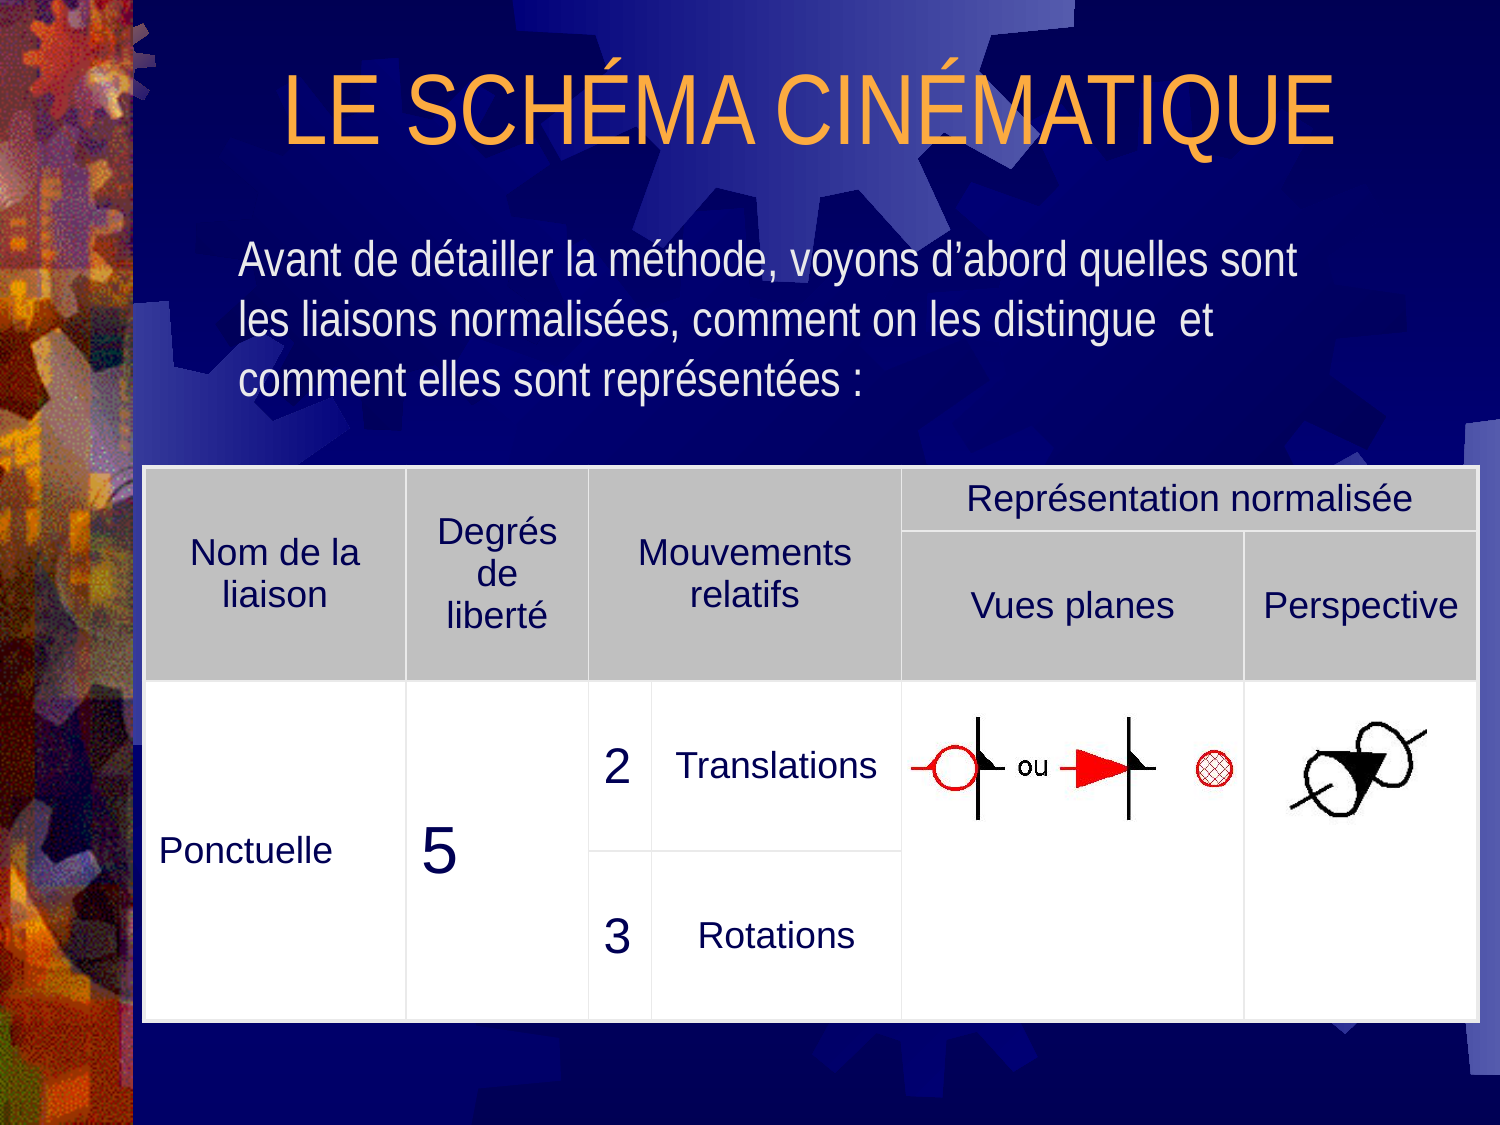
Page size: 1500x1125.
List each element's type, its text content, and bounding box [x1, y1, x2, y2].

table_cell 5 [407, 682, 588, 1019]
text_box LE SCHÉMA CINÉMATIQUE [267, 37, 1365, 173]
table_cell Ponctuelle [146, 682, 405, 1019]
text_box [907, 713, 1241, 824]
table_header Nom de la liaison [146, 469, 405, 680]
table_header Degrés de liberté [407, 469, 588, 680]
table_cell 3 [589, 852, 651, 1019]
table_header Mouvements relatifs [589, 469, 901, 680]
table_cell [1245, 682, 1476, 1019]
table_cell Perspective [1245, 532, 1476, 680]
picture [0, 0, 133, 1125]
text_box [1285, 712, 1428, 827]
table_cell [902, 682, 1243, 1019]
text_box [426, 365, 796, 441]
table_cell Rotations [652, 852, 901, 1019]
table_cell Translations [652, 682, 901, 850]
table_cell Vues planes [902, 532, 1243, 680]
text_box Avant de détailler la méthode, voyons d’abord quelles sont les liaisons normalisées, comment on les distingue et comment elles sont représentées : [223, 218, 1355, 414]
table_cell 2 [589, 682, 651, 850]
table_header Représentation normalisée [902, 469, 1476, 530]
